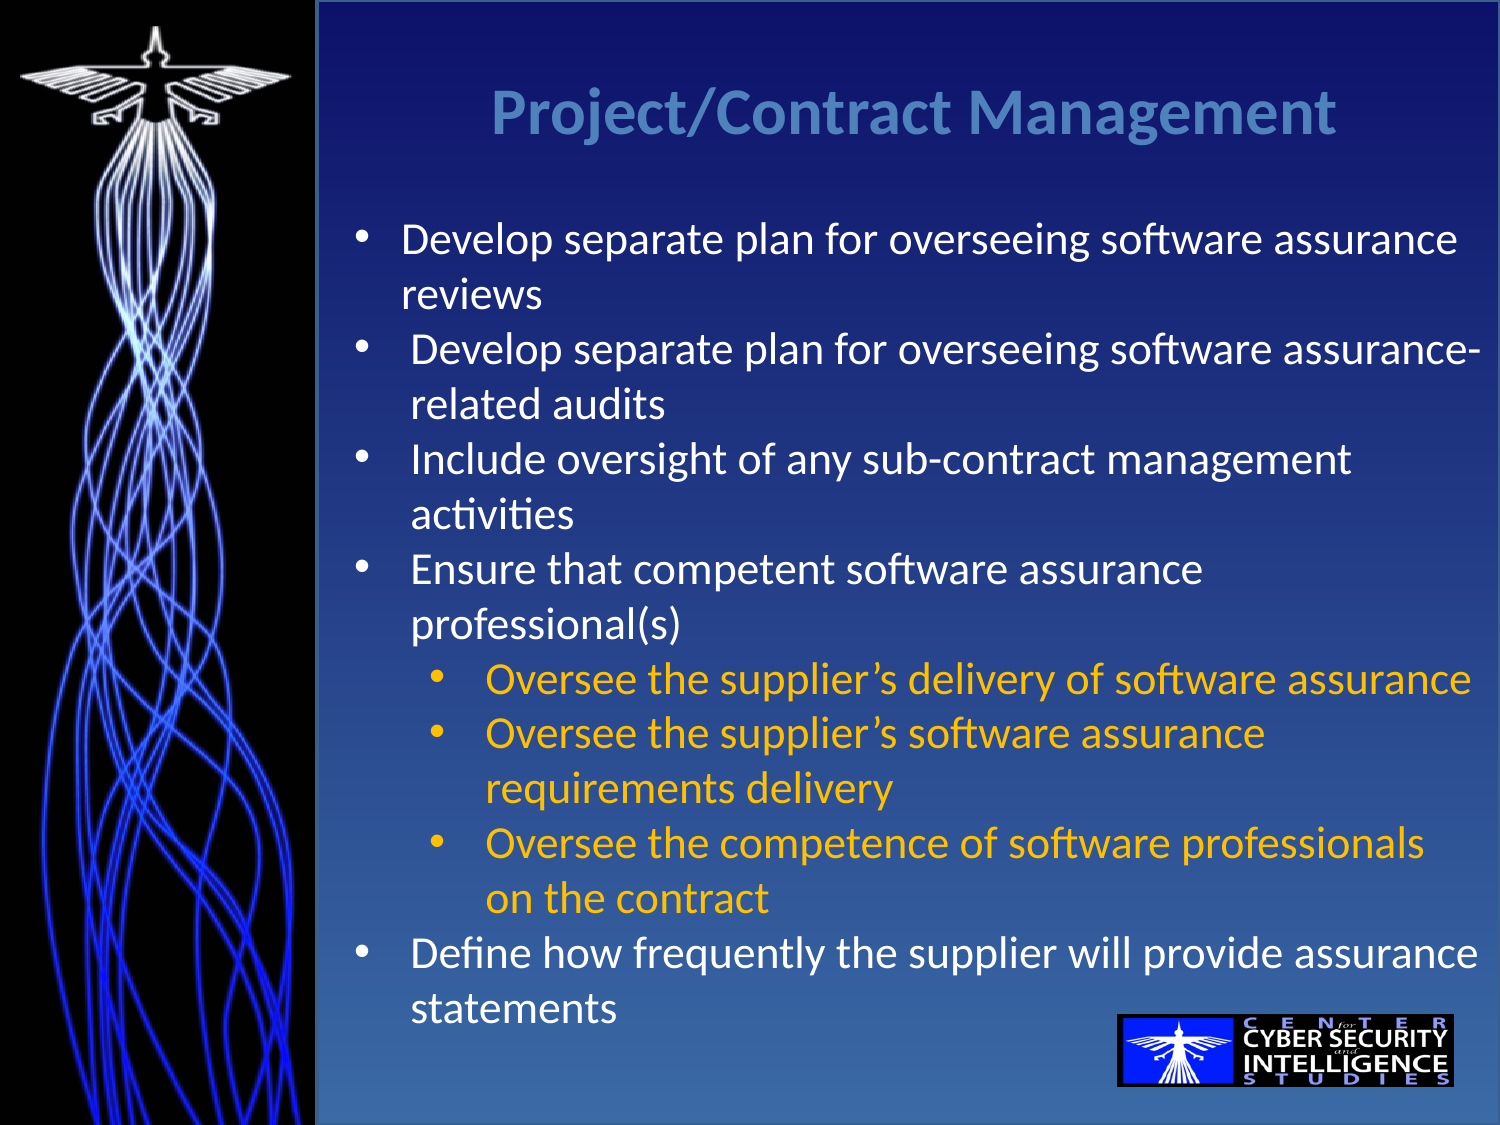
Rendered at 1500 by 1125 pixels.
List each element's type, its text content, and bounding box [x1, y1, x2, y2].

text_box Project/Contract Management [367, 59, 1463, 157]
text_box [320, 913, 1500, 1125]
text_box Develop separate plan for overseeing software assurance reviews Develop separate plan for overseeing software assurance-related audits Include oversight of any sub-contract management activities Ensure that competent software assurance professional(s) Oversee the supplier’s delivery of software assurance Oversee the supplier’s software assurance requirements delivery Oversee the competence of software professionals on the contract Define how frequently the supplier will provide assurance statements [320, 200, 1500, 913]
picture [0, 0, 316, 1125]
text_box [317, 0, 1500, 200]
picture [1117, 1013, 1455, 1087]
